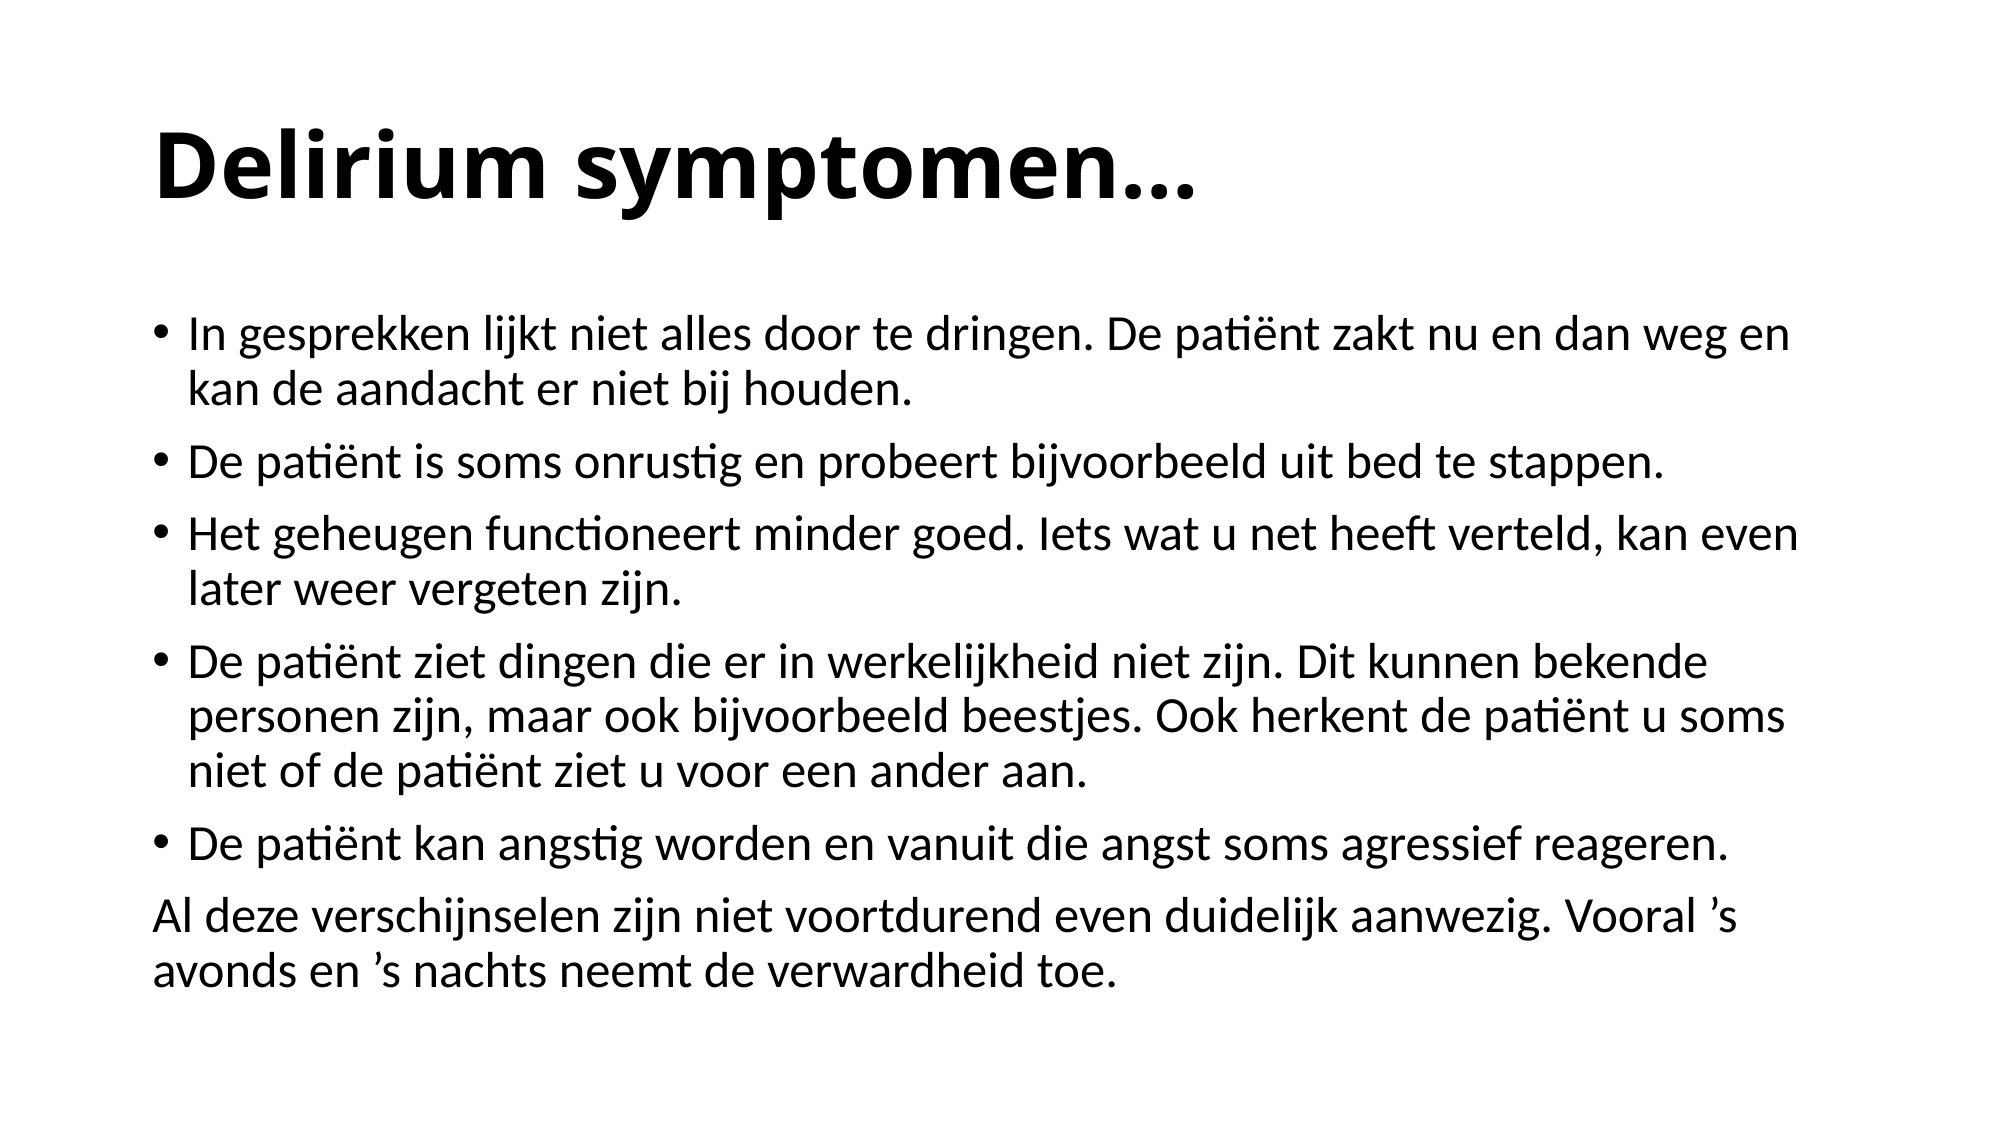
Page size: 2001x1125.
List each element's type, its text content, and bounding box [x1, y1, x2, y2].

title Delirium symptomen… [137, 59, 1863, 278]
list In gesprekken lijkt niet alles door te dringen. De patiënt zakt nu en dan weg en kan de aandacht er niet bij houden. De patiënt is soms onrustig en probeert bijvoorbeeld uit bed te stappen. Het geheugen functioneert minder goed. Iets wat u net heeft verteld, kan even later weer vergeten zijn. De patiënt ziet dingen die er in werkelijkheid niet zijn. Dit kunnen bekende personen zijn, maar ook bijvoorbeeld beestjes. Ook herkent de patiënt u soms niet of de patiënt ziet u voor een ander aan. De patiënt kan angstig worden en vanuit die angst soms agressief reageren. Al deze verschijnselen zijn niet voortdurend even duidelijk aanwezig. Vooral ’s avonds en ’s nachts neemt de verwardheid toe. [137, 299, 1863, 1014]
